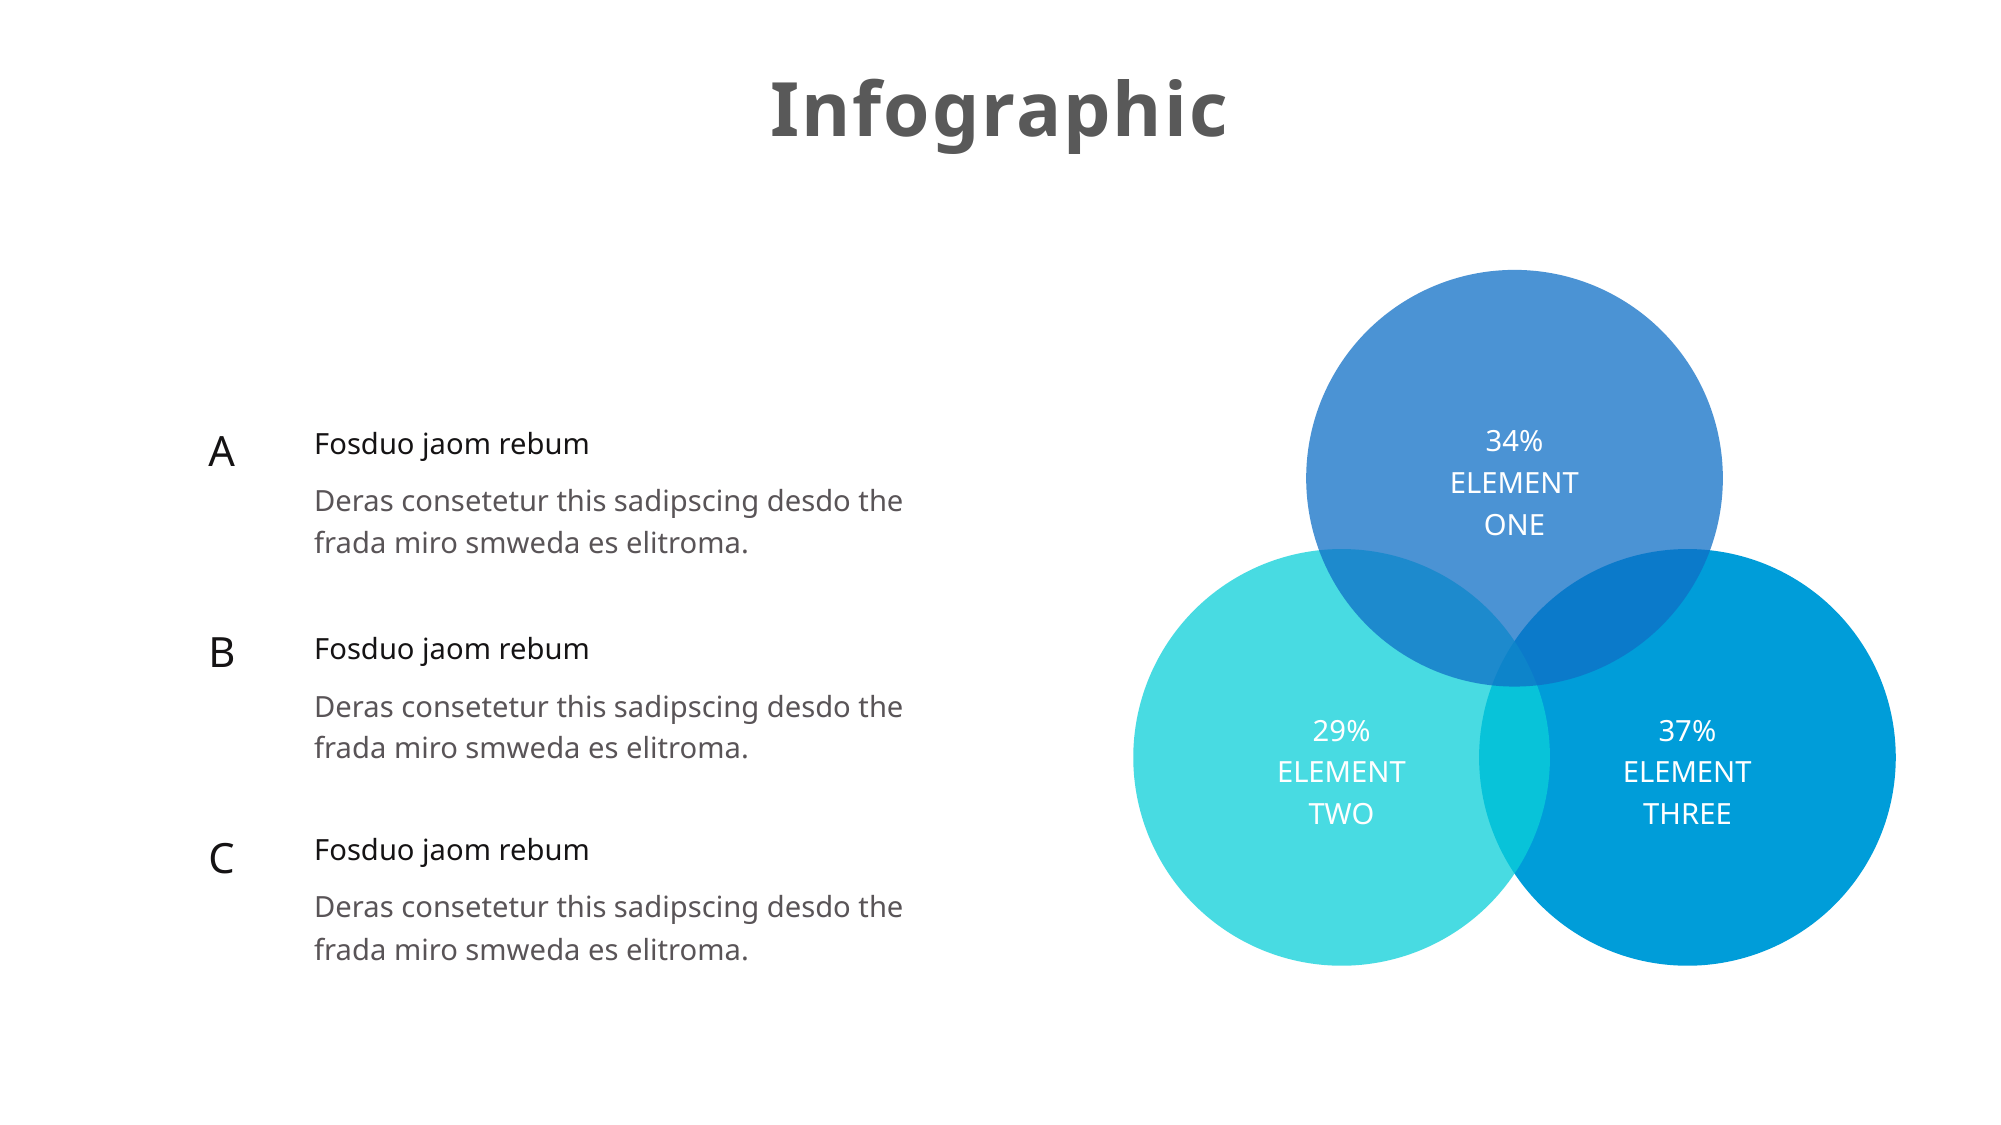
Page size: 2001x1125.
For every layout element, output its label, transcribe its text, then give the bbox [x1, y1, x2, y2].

text_box [1515, 838, 1880, 966]
text_box Infographic [714, 54, 1285, 159]
text_box [1149, 838, 1534, 966]
text_box 34% ELEMENT ONE [1306, 408, 1723, 549]
text_box [1318, 549, 1711, 687]
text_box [208, 414, 938, 564]
text_box [1538, 550, 1887, 697]
text_box 37% ELEMENT THREE [1479, 697, 1896, 838]
text_box 29% ELEMENT TWO [1133, 697, 1479, 838]
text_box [208, 617, 938, 769]
text_box [1142, 550, 1542, 697]
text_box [208, 820, 938, 970]
text_box [1318, 269, 1711, 408]
